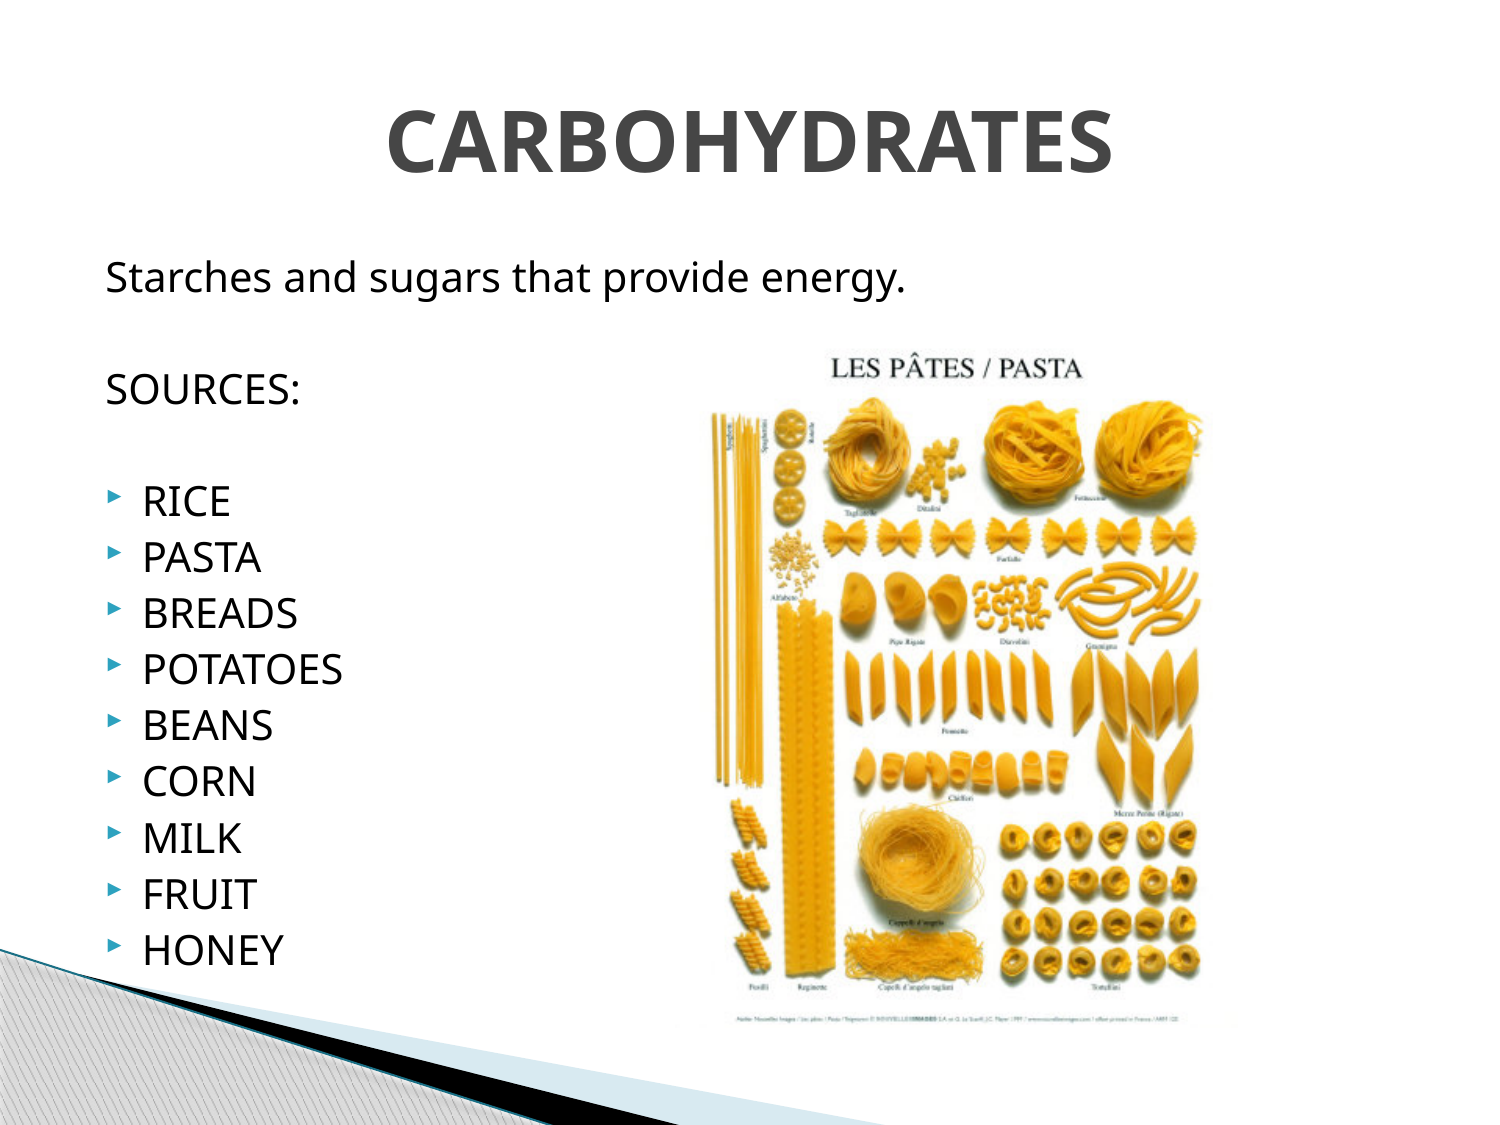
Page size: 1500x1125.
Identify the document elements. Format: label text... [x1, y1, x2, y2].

title CARBOHYDRATES [75, 45, 1425, 233]
picture [674, 324, 1238, 1029]
list Starches and sugars that provide energy. SOURCES: RICE PASTA BREADS POTATOES BEANS CORN MILK FRUIT HONEY [75, 243, 1425, 986]
